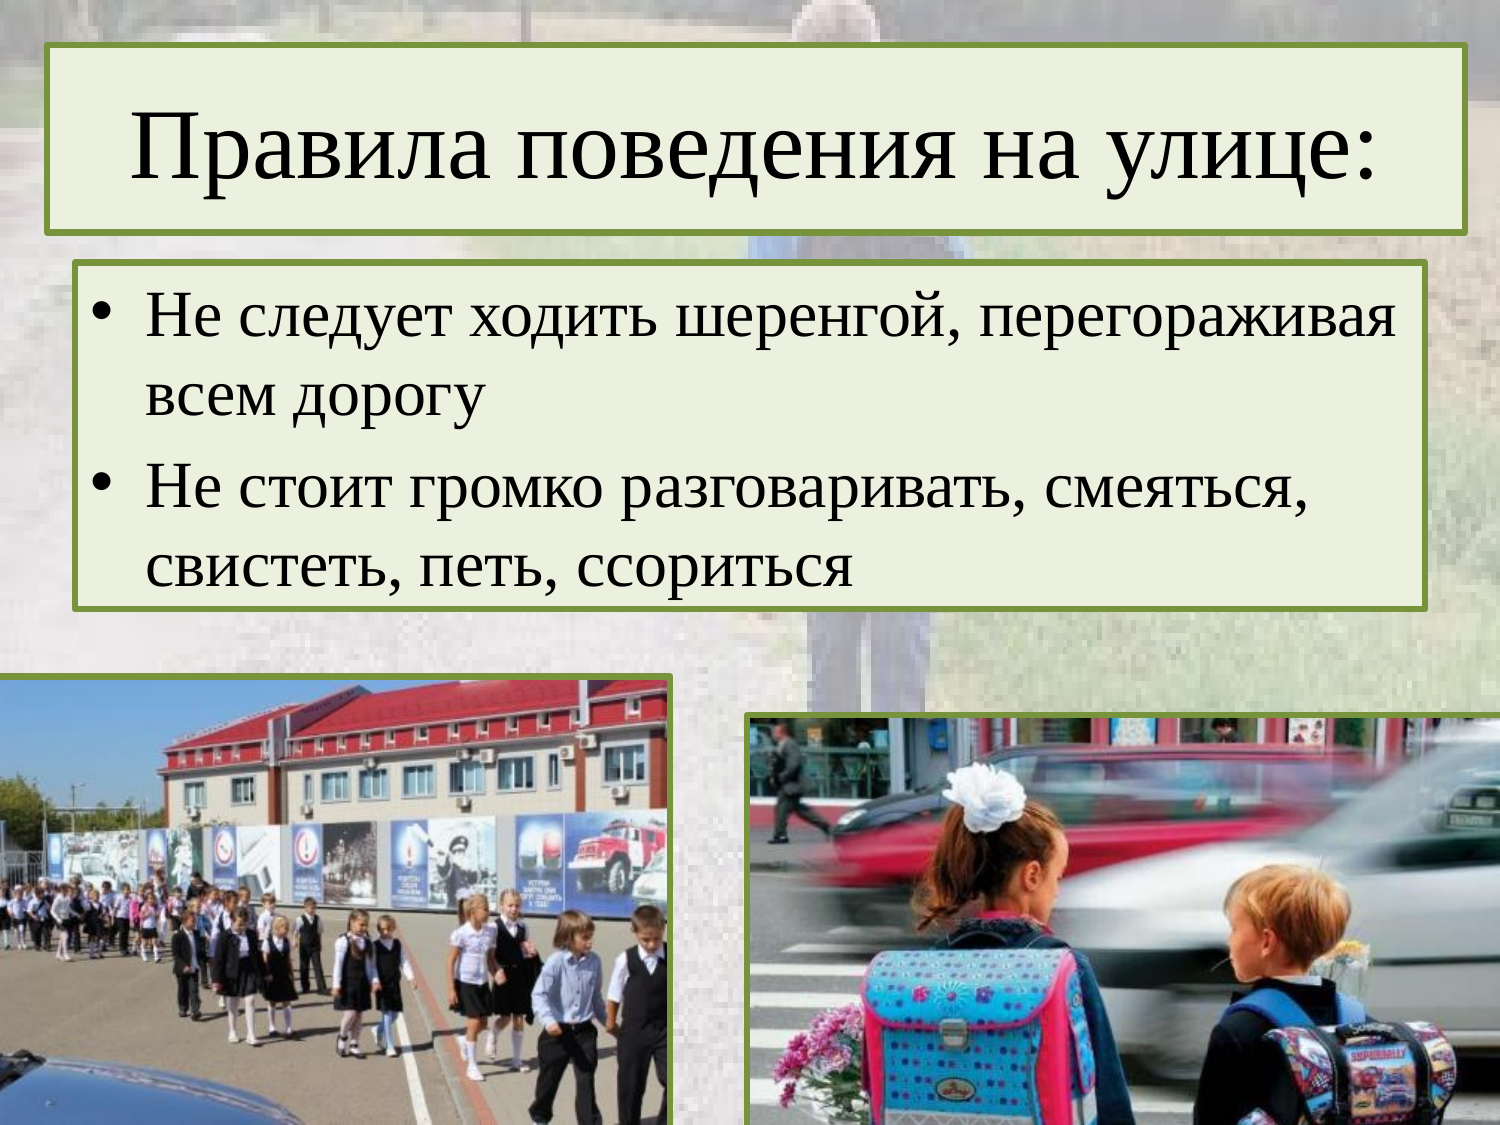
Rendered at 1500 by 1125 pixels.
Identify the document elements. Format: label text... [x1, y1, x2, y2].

picture [749, 718, 1500, 1125]
picture [0, 679, 668, 1125]
title Правила поведения на улице: [46, 45, 1465, 233]
list Не следует ходить шеренгой, перегораживая всем дорогу Не стоит громко разговаривать, смеяться, свистеть, петь, ссориться [75, 262, 1425, 610]
